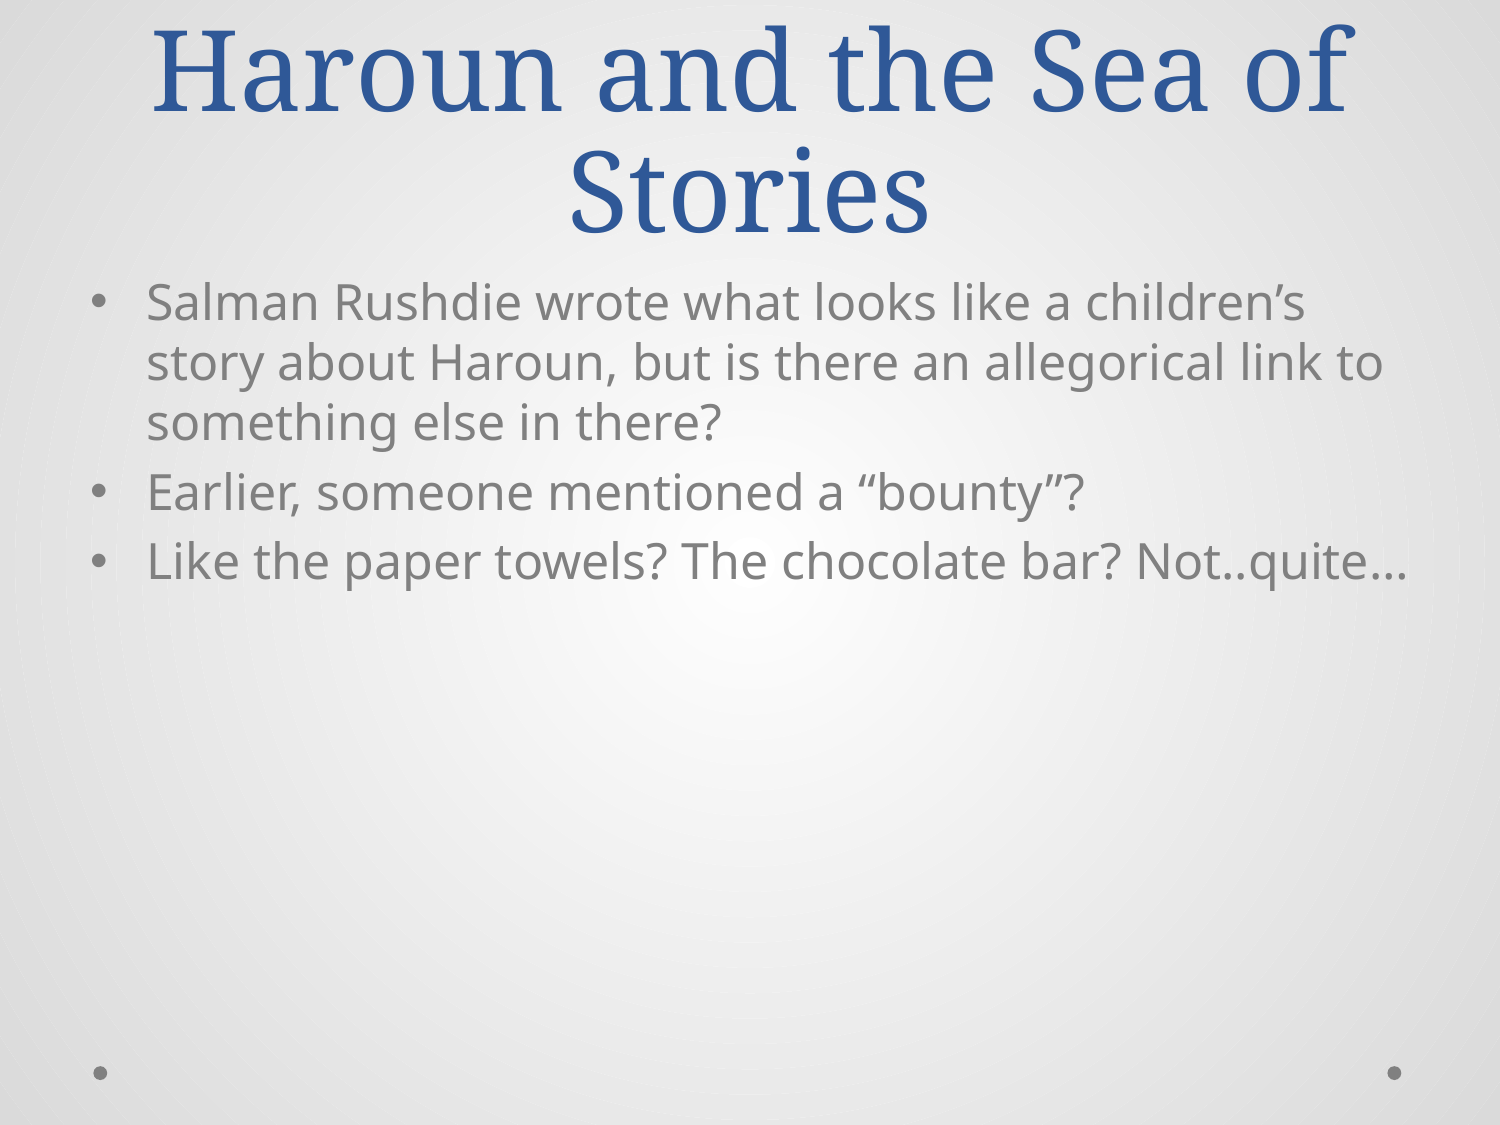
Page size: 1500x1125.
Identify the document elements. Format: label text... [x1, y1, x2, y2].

list Salman Rushdie wrote what looks like a children’s story about Haroun, but is there an allegorical link to something else in there? Earlier, someone mentioned a “bounty”? Like the paper towels? The chocolate bar? Not..quite… [75, 262, 1425, 1005]
title Haroun and the Sea of Stories [75, 0, 1425, 262]
